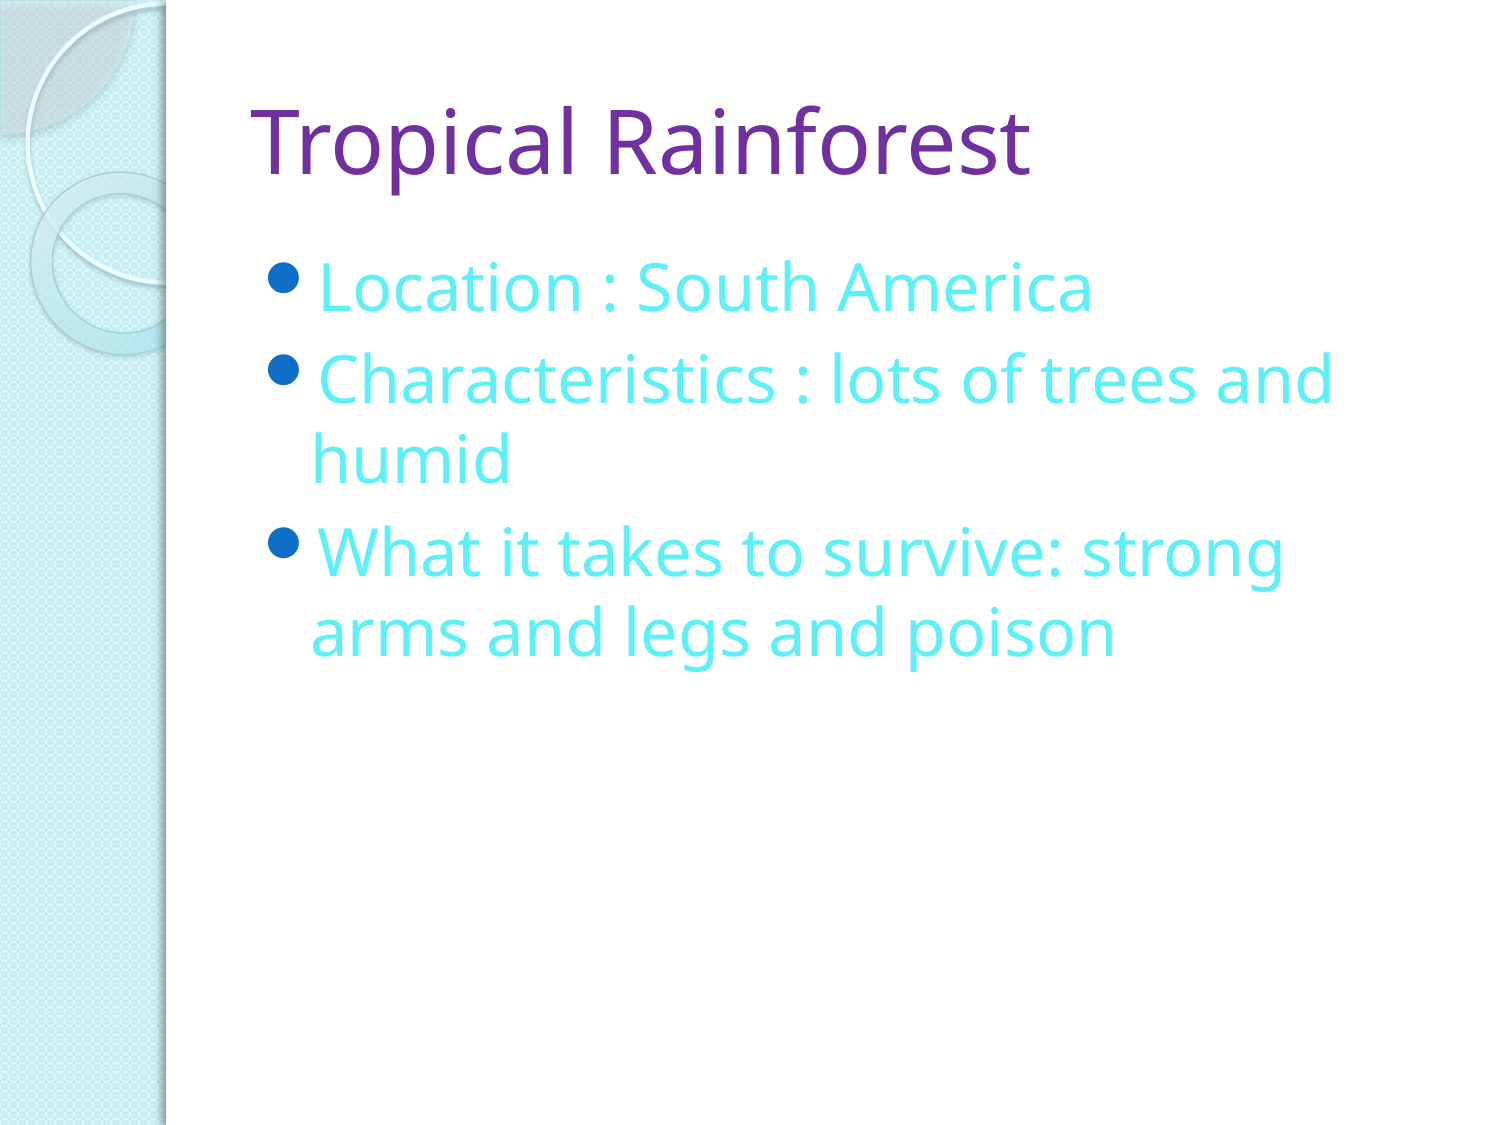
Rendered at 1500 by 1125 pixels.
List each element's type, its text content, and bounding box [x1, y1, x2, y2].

title Tropical Rainforest [235, 45, 1466, 233]
list Location : South America Characteristics : lots of trees and humid What it takes to survive: strong arms and legs and poison [235, 237, 1466, 1025]
